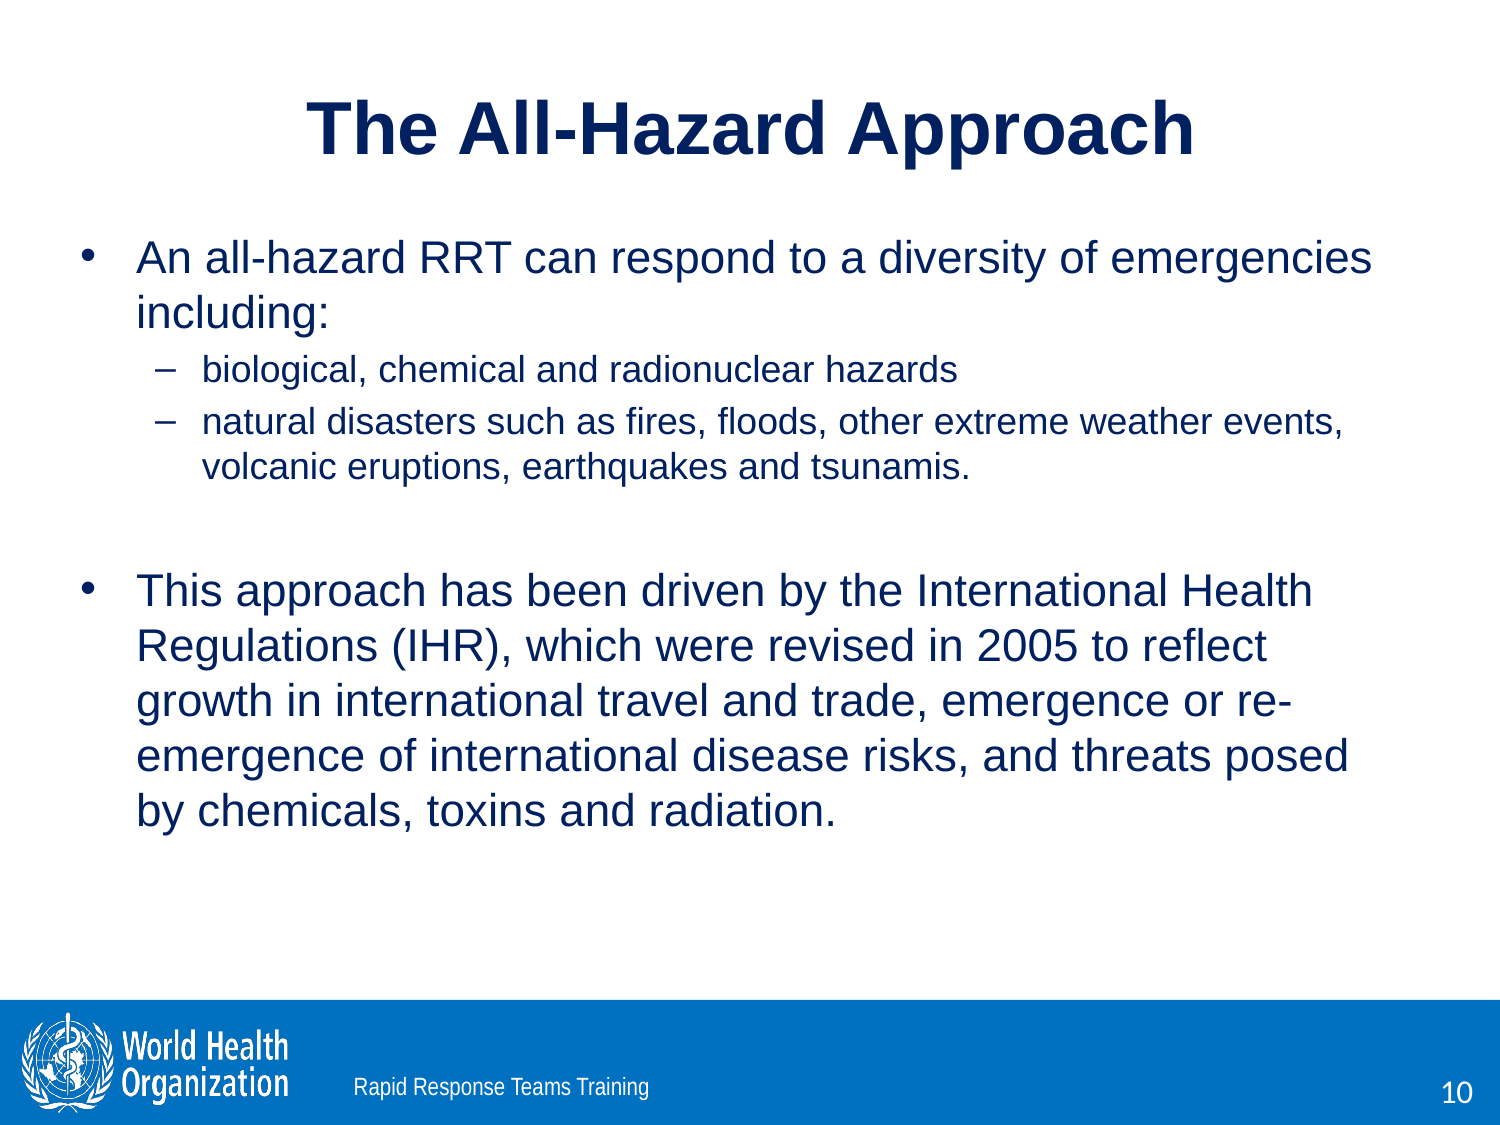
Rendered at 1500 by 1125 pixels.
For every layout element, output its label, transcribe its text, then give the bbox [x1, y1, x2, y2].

list An all-hazard RRT can respond to a diversity of emergencies including: biological, chemical and radionuclear hazards natural disasters such as fires, floods, other extreme weather events, volcanic eruptions, earthquakes and tsunamis. This approach has been driven by the International Health Regulations (IHR), which were revised in 2005 to reflect growth in international travel and trade, emergence or re-emergence of international disease risks, and threats posed by chemicals, toxins and radiation. [64, 219, 1415, 1029]
title The All-Hazard Approach [76, 30, 1427, 219]
picture [21, 1012, 288, 1113]
